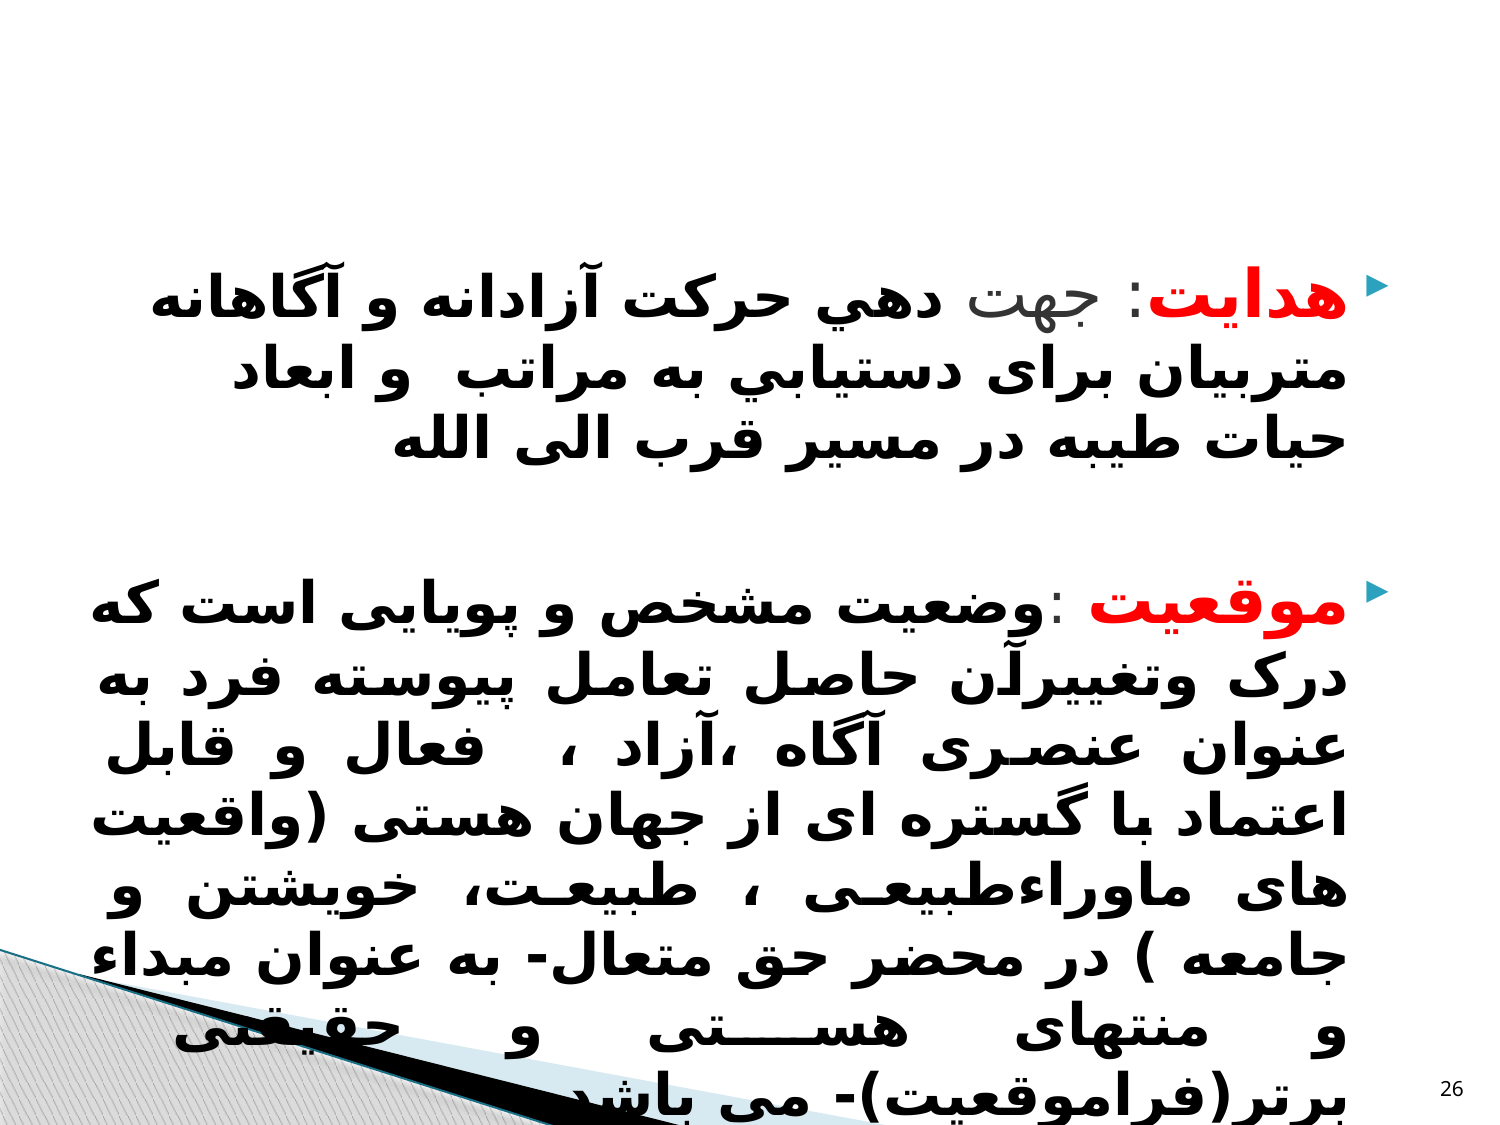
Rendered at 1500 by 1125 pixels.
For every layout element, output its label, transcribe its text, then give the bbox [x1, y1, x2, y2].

slide_number 26 [1418, 1051, 1479, 1112]
list هدایت: جهت دهي حركت آزادانه و آگاهانه متربيان برای دستيابي به مراتب و ابعاد حیات طیبه در مسیر قرب الی الله موقعیت :وضعیت مشخص و پویایی است که درک وتغییرآن حاصل تعامل پیوسته فرد به عنوان عنصری آگاه ،آزاد ، فعال و قابل اعتماد با گستره ای از جهان هستی (واقعیت های ماوراءطبیعی ، طبیعت، خویشتن و جامعه ) در محضر حق متعال- به عنوان مبداء و منتهای هستی و حقیقتی برتر(فراموقعيت)- می باشد. [75, 243, 1425, 986]
